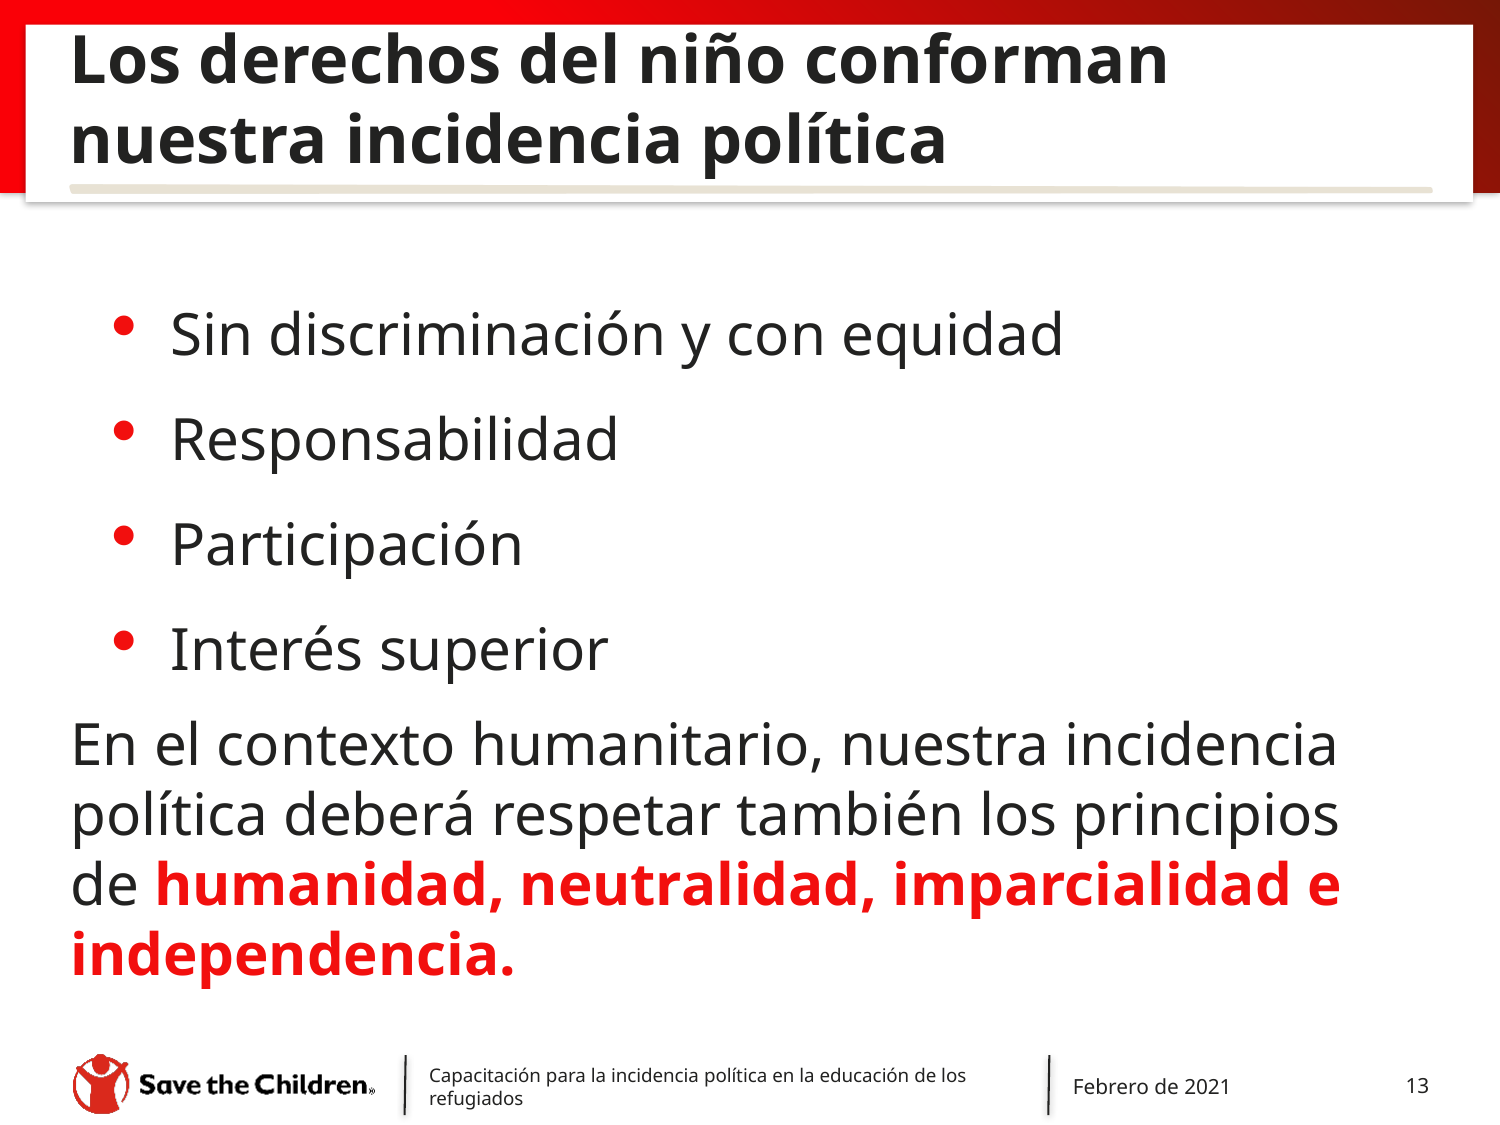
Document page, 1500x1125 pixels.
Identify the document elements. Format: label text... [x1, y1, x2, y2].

slide_number 13 [1317, 1056, 1445, 1117]
picture [62, 1043, 386, 1125]
slide_number Febrero de 2021 [1057, 1056, 1317, 1117]
picture [69, 184, 1433, 194]
list Sin discriminación y con equidad Responsabilidad Participación Interés superior En el contexto humanitario, nuestra incidencia política deberá respetar también los principios de humanidad, neutralidad, imparcialidad e independencia. [70, 262, 1428, 1035]
title Los derechos del niño conforman nuestra incidencia política [69, 33, 1429, 161]
footer Capacitación para la incidencia política en la educación de los refugiados [414, 1056, 1042, 1117]
